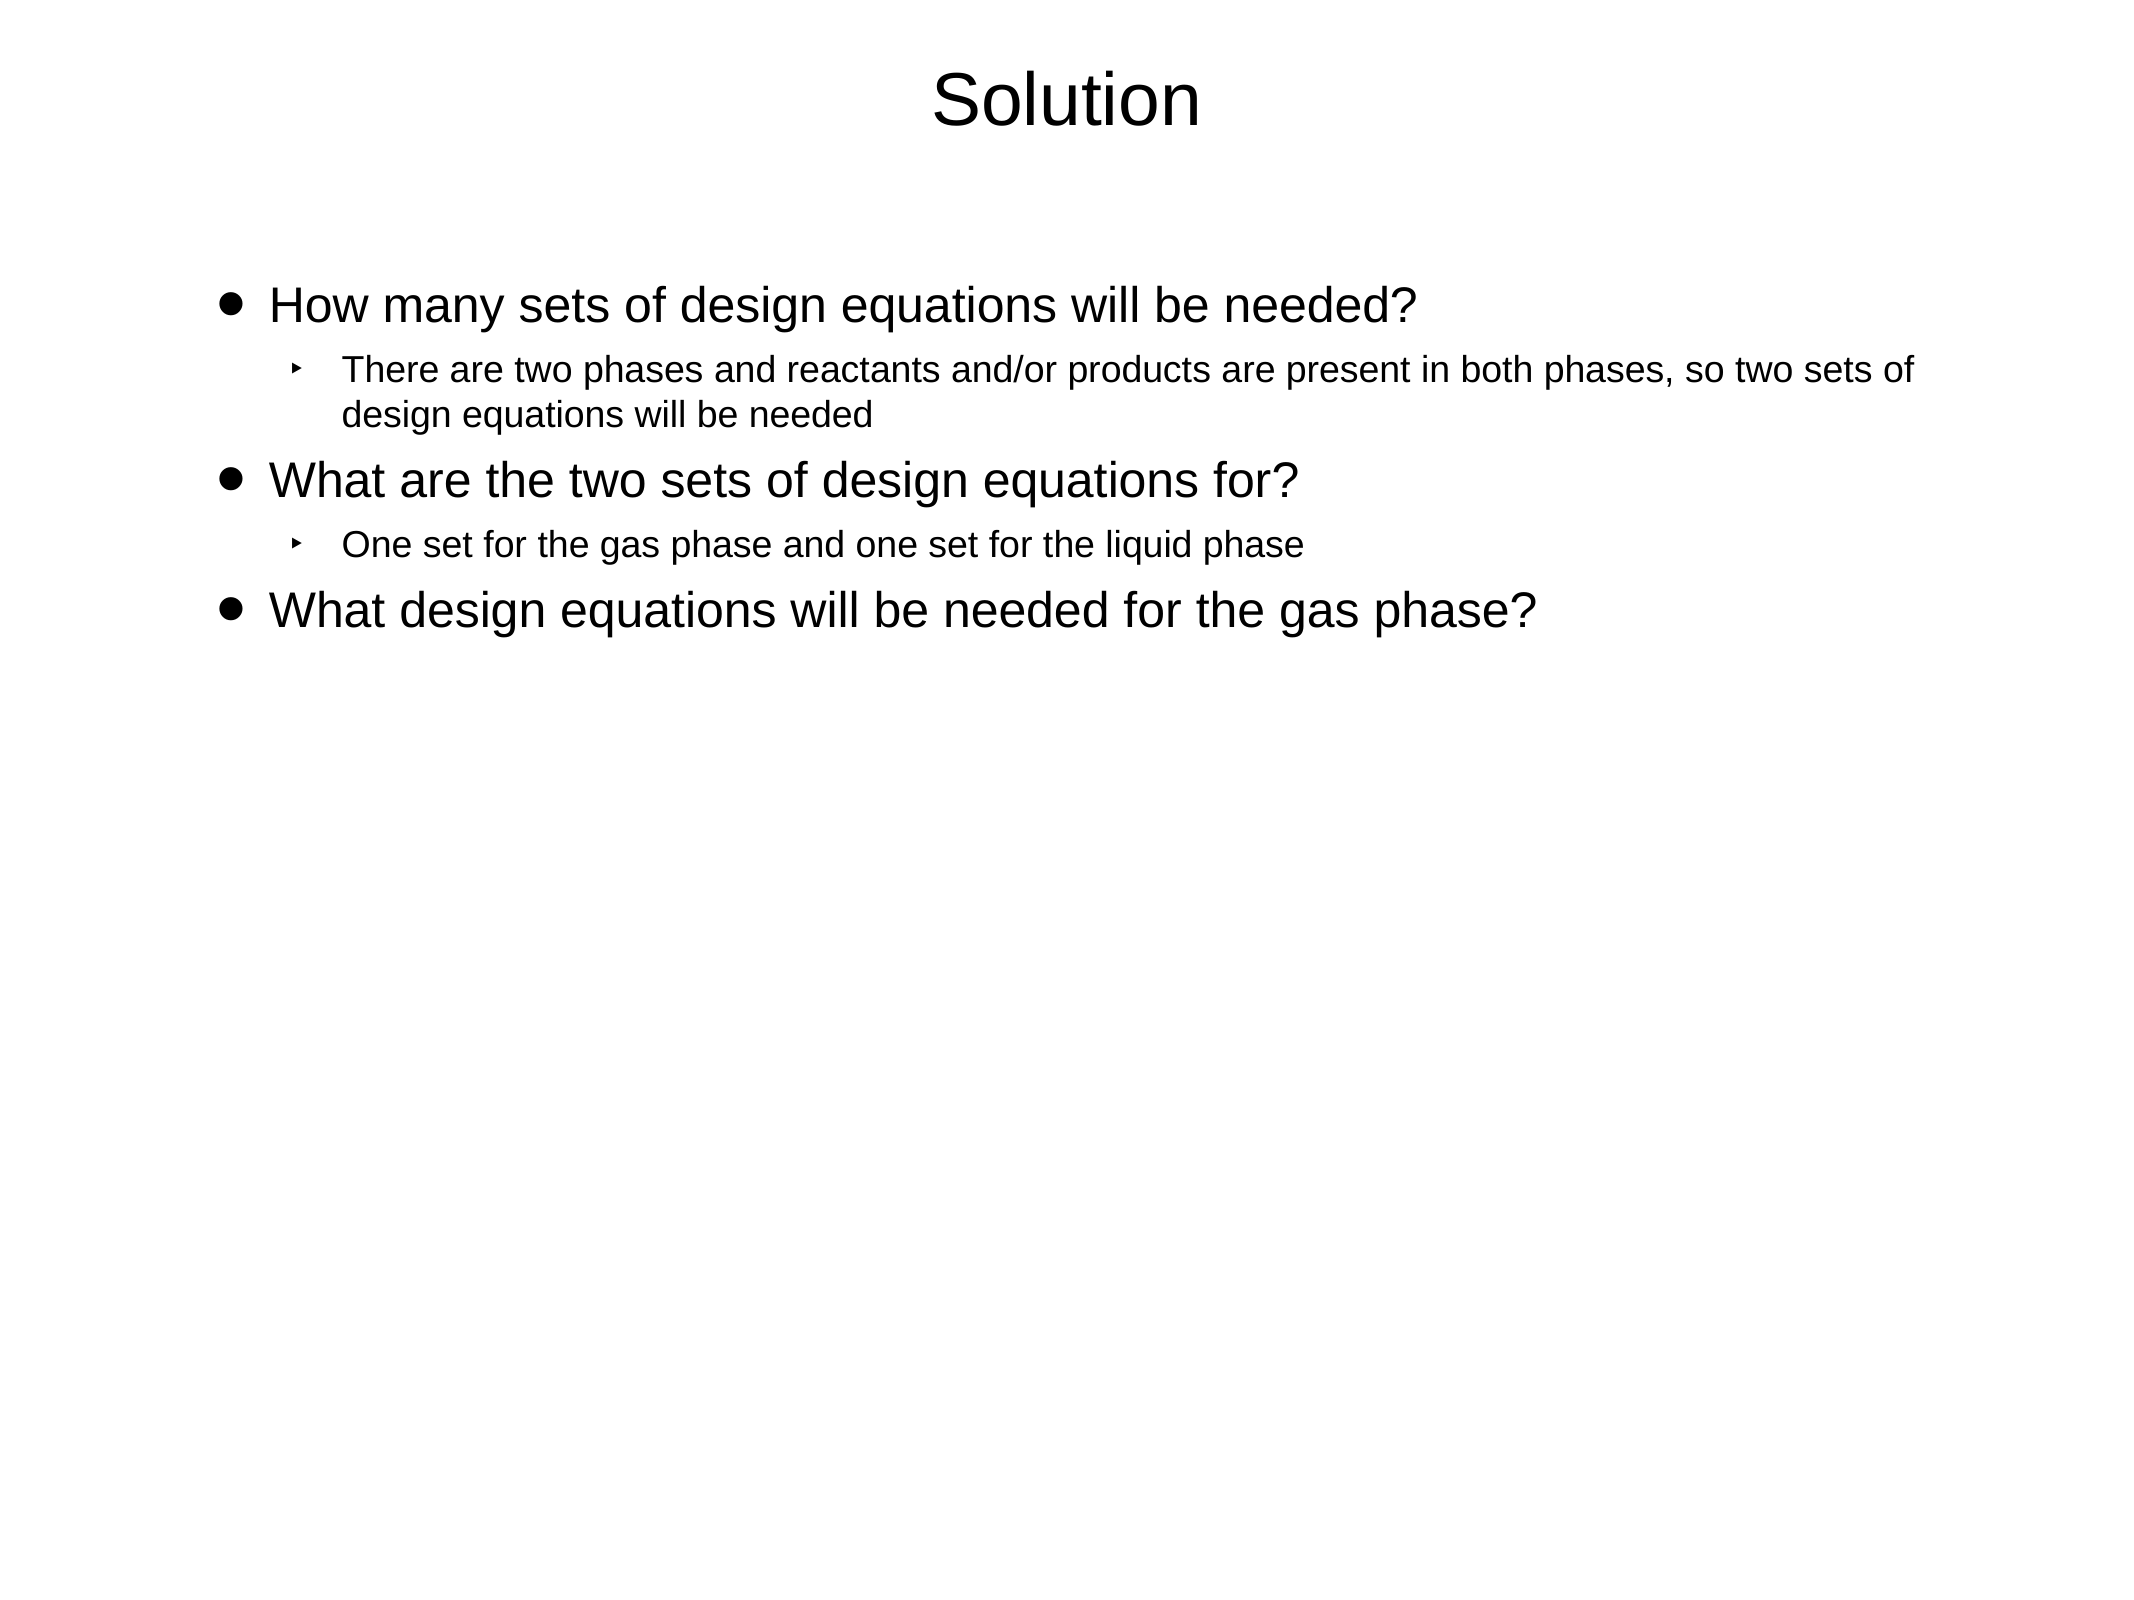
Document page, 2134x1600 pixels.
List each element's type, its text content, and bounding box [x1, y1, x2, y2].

list How many sets of design equations will be needed? There are two phases and reactants and/or products are present in both phases, so two sets of design equations will be needed What are the two sets of design equations for? One set for the gas phase and one set for the liquid phase What design equations will be needed for the gas phase? [208, 264, 1925, 1463]
title Solution [208, 41, 1925, 250]
